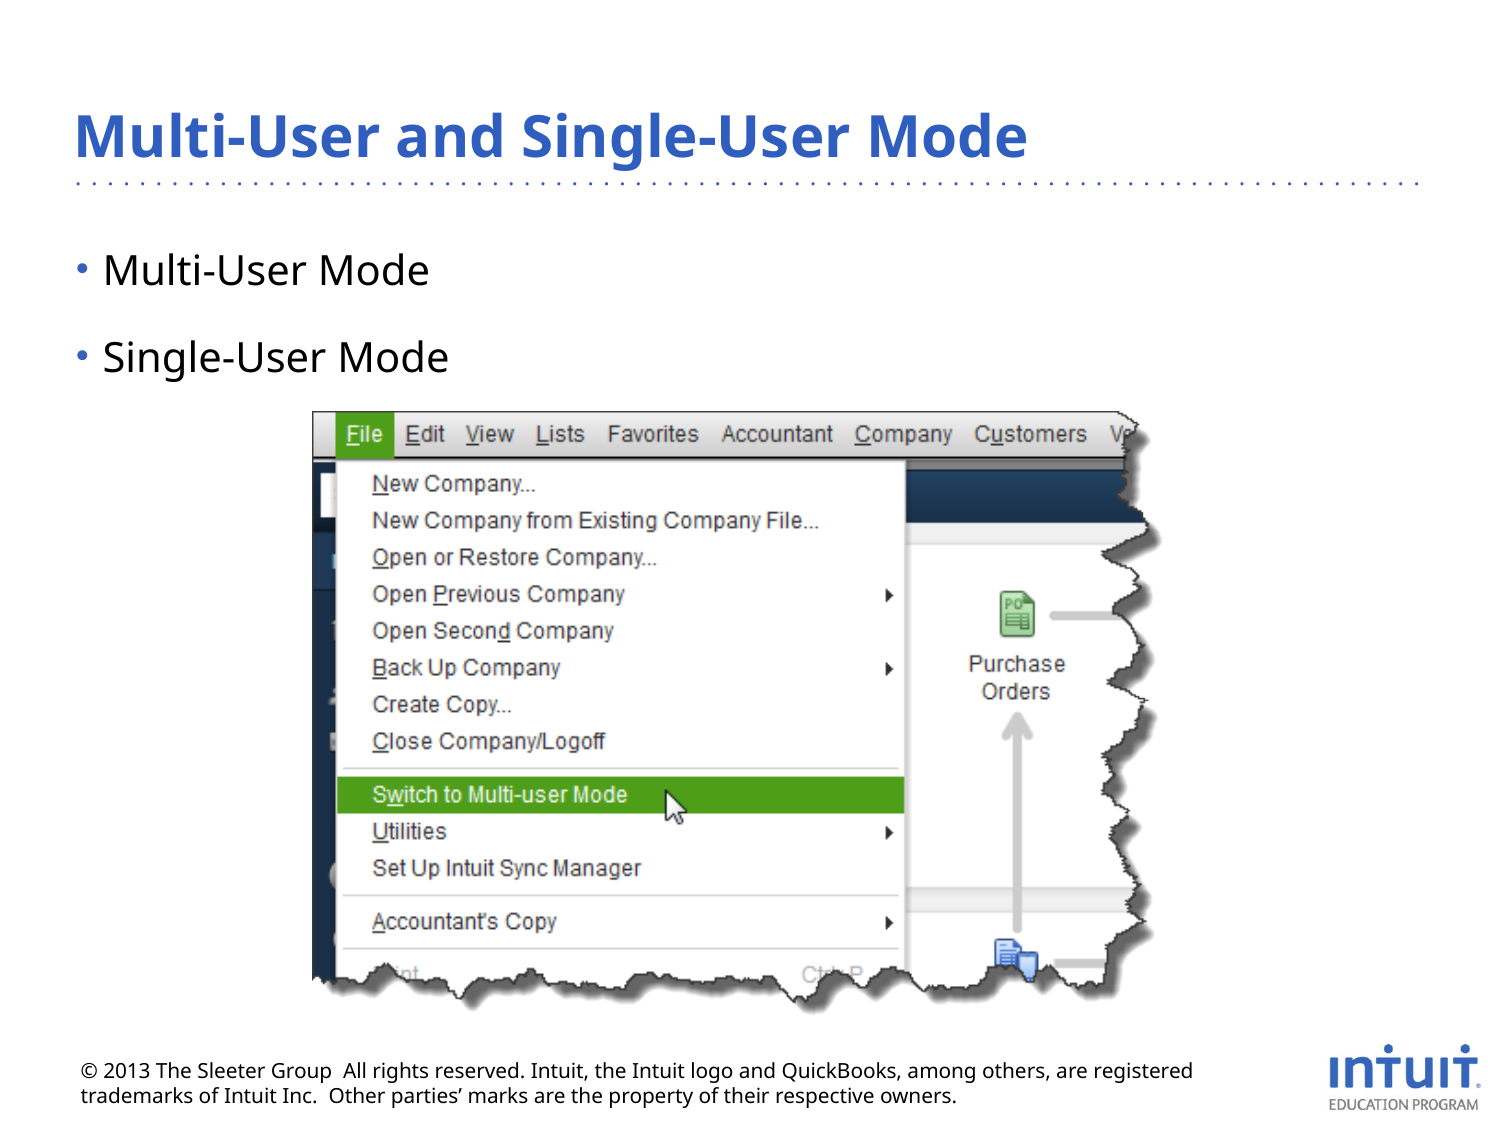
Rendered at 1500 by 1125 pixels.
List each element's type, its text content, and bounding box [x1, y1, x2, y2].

title Multi-User and Single-User Mode [73, 62, 1424, 169]
picture [1325, 1039, 1485, 1116]
picture [312, 410, 1188, 1043]
list Multi-User Mode Single-User Mode [75, 235, 1424, 1012]
